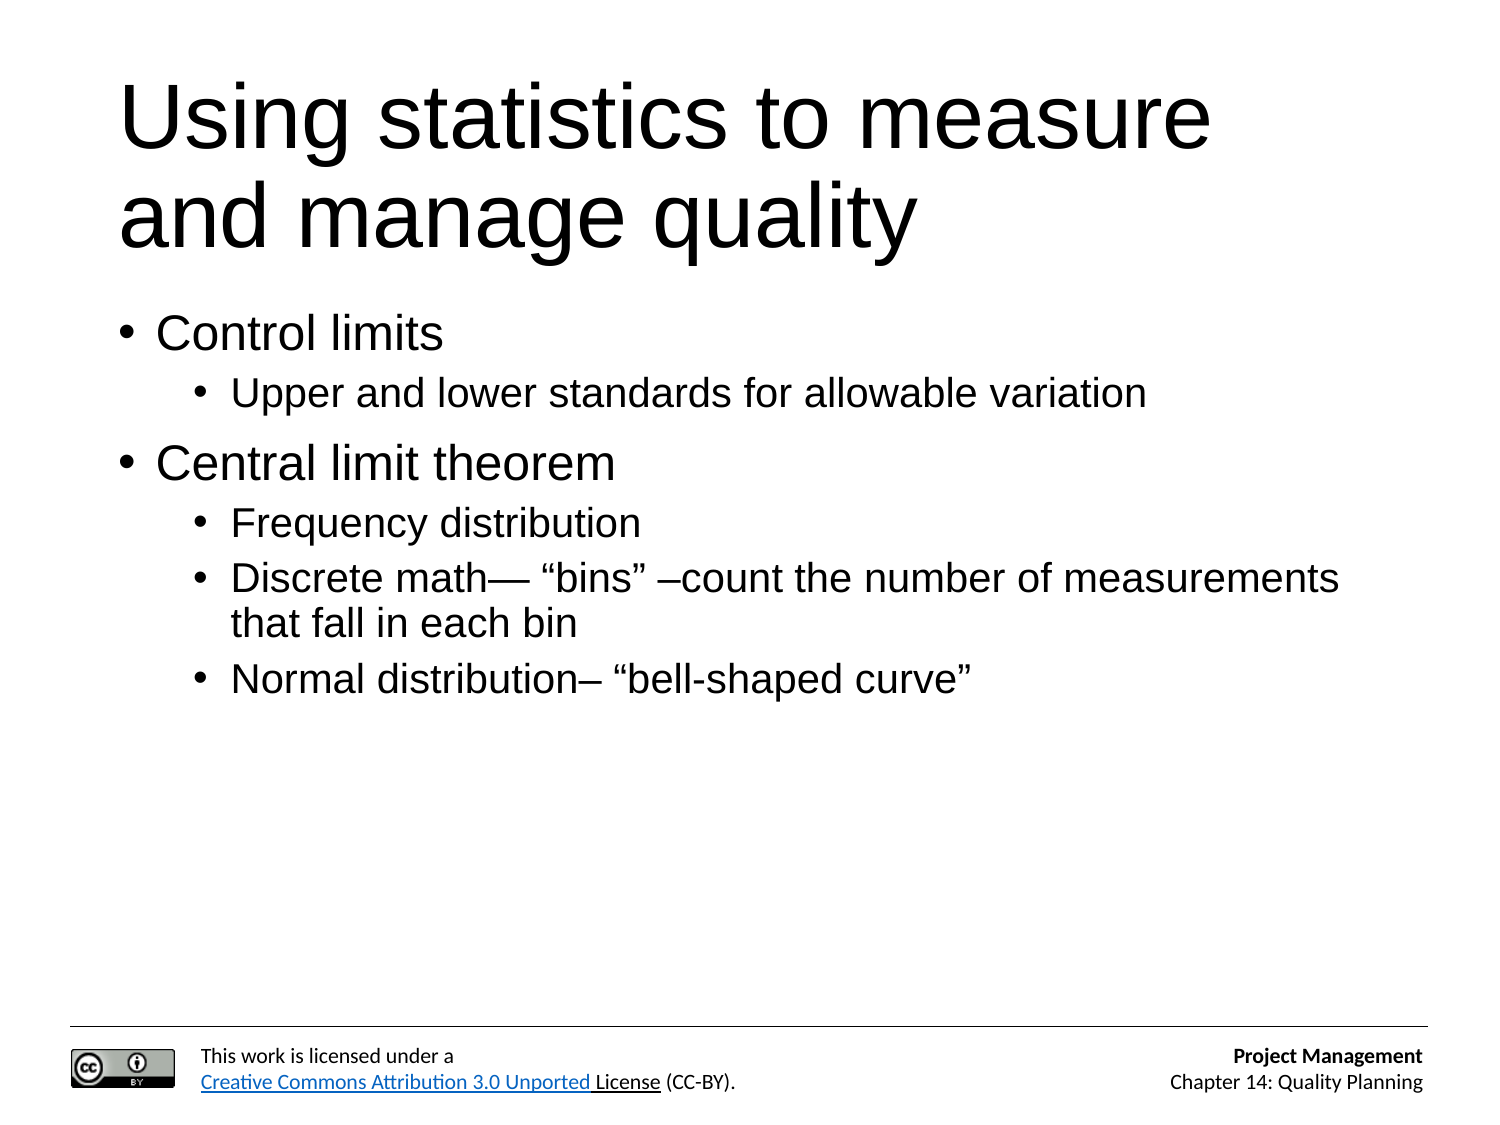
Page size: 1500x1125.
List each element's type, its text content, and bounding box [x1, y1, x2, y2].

list Control limits Upper and lower standards for allowable variation Central limit theorem Frequency distribution Discrete math— “bins” –count the number of measurements that fall in each bin Normal distribution– “bell-shaped curve” [103, 299, 1397, 1014]
title Using statistics to measure and manage quality [103, 59, 1397, 278]
picture [71, 1049, 175, 1088]
